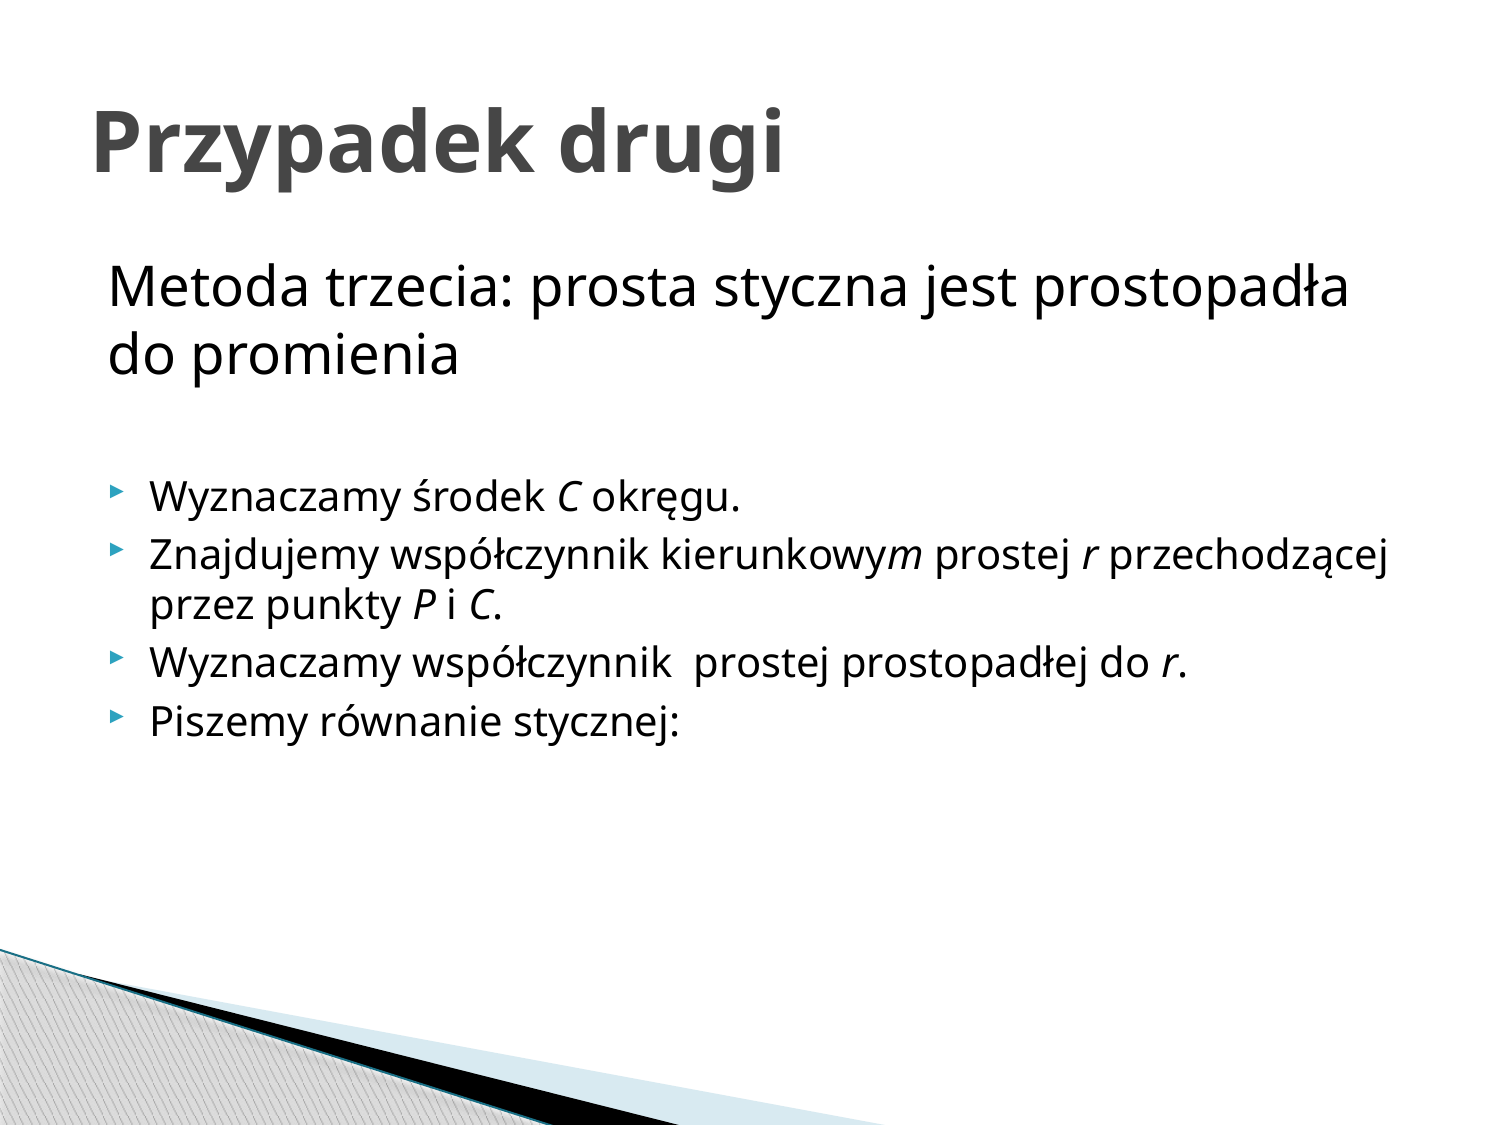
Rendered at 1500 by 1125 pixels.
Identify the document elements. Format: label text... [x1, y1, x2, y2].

title Przypadek drugi [75, 45, 1425, 233]
